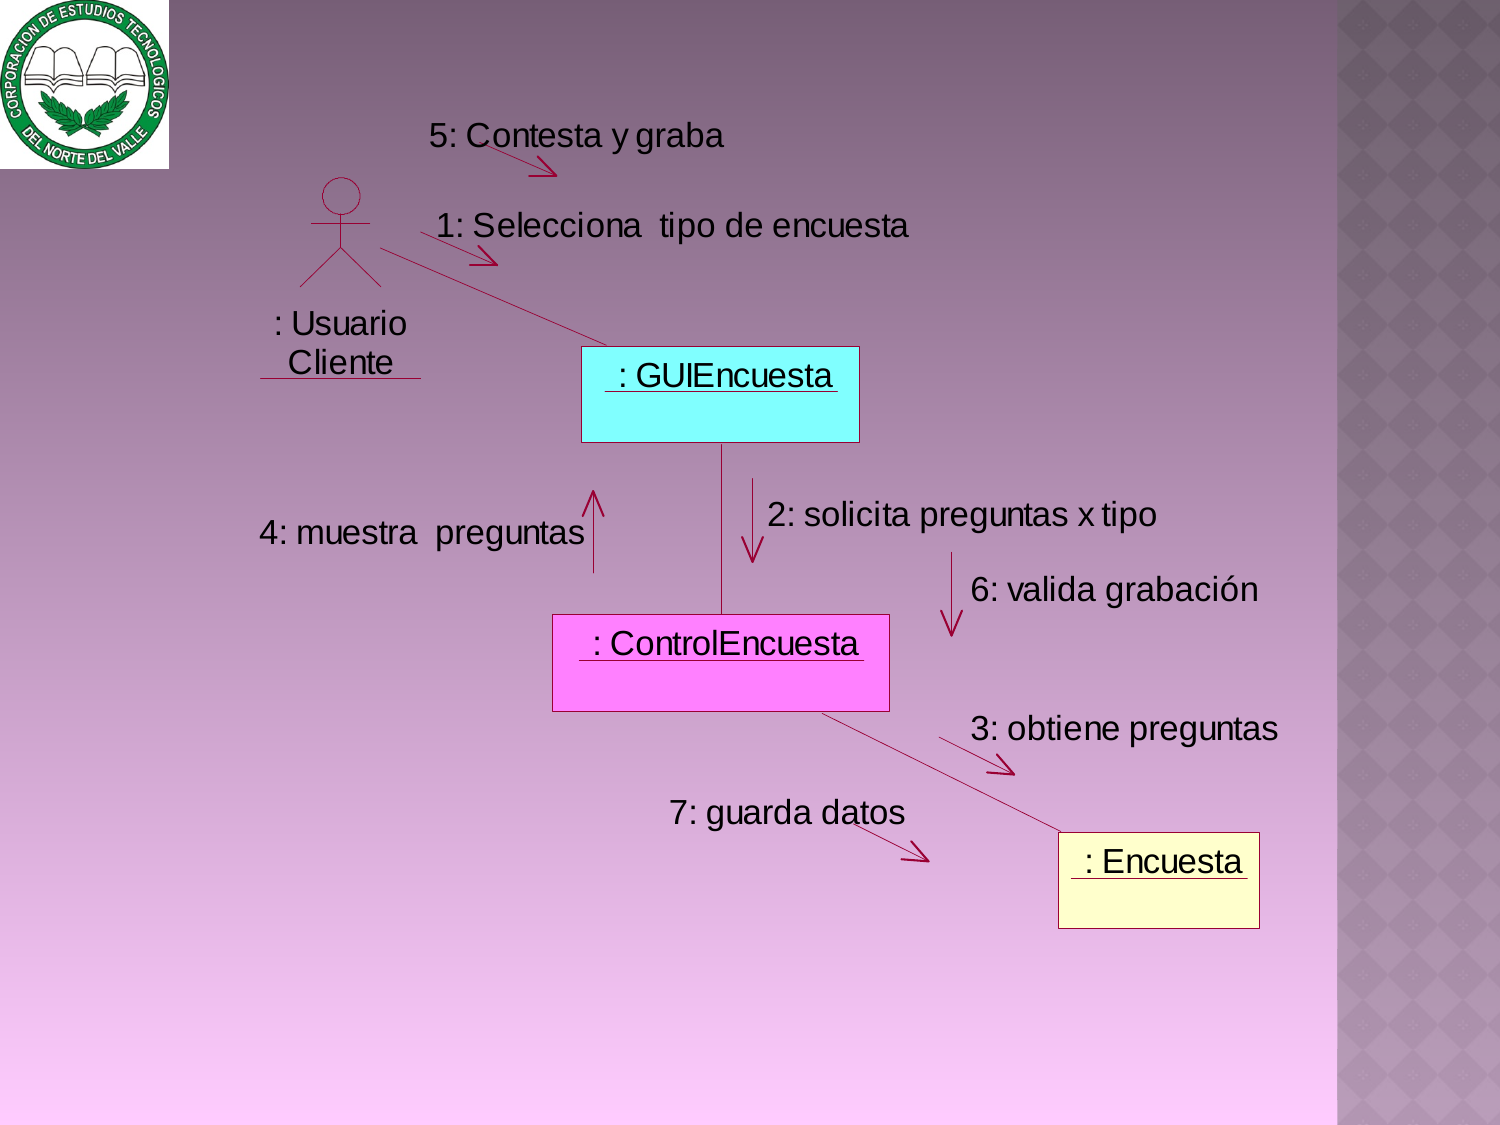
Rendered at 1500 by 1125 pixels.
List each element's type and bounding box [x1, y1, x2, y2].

picture [0, 0, 169, 169]
picture [173, 74, 1337, 974]
